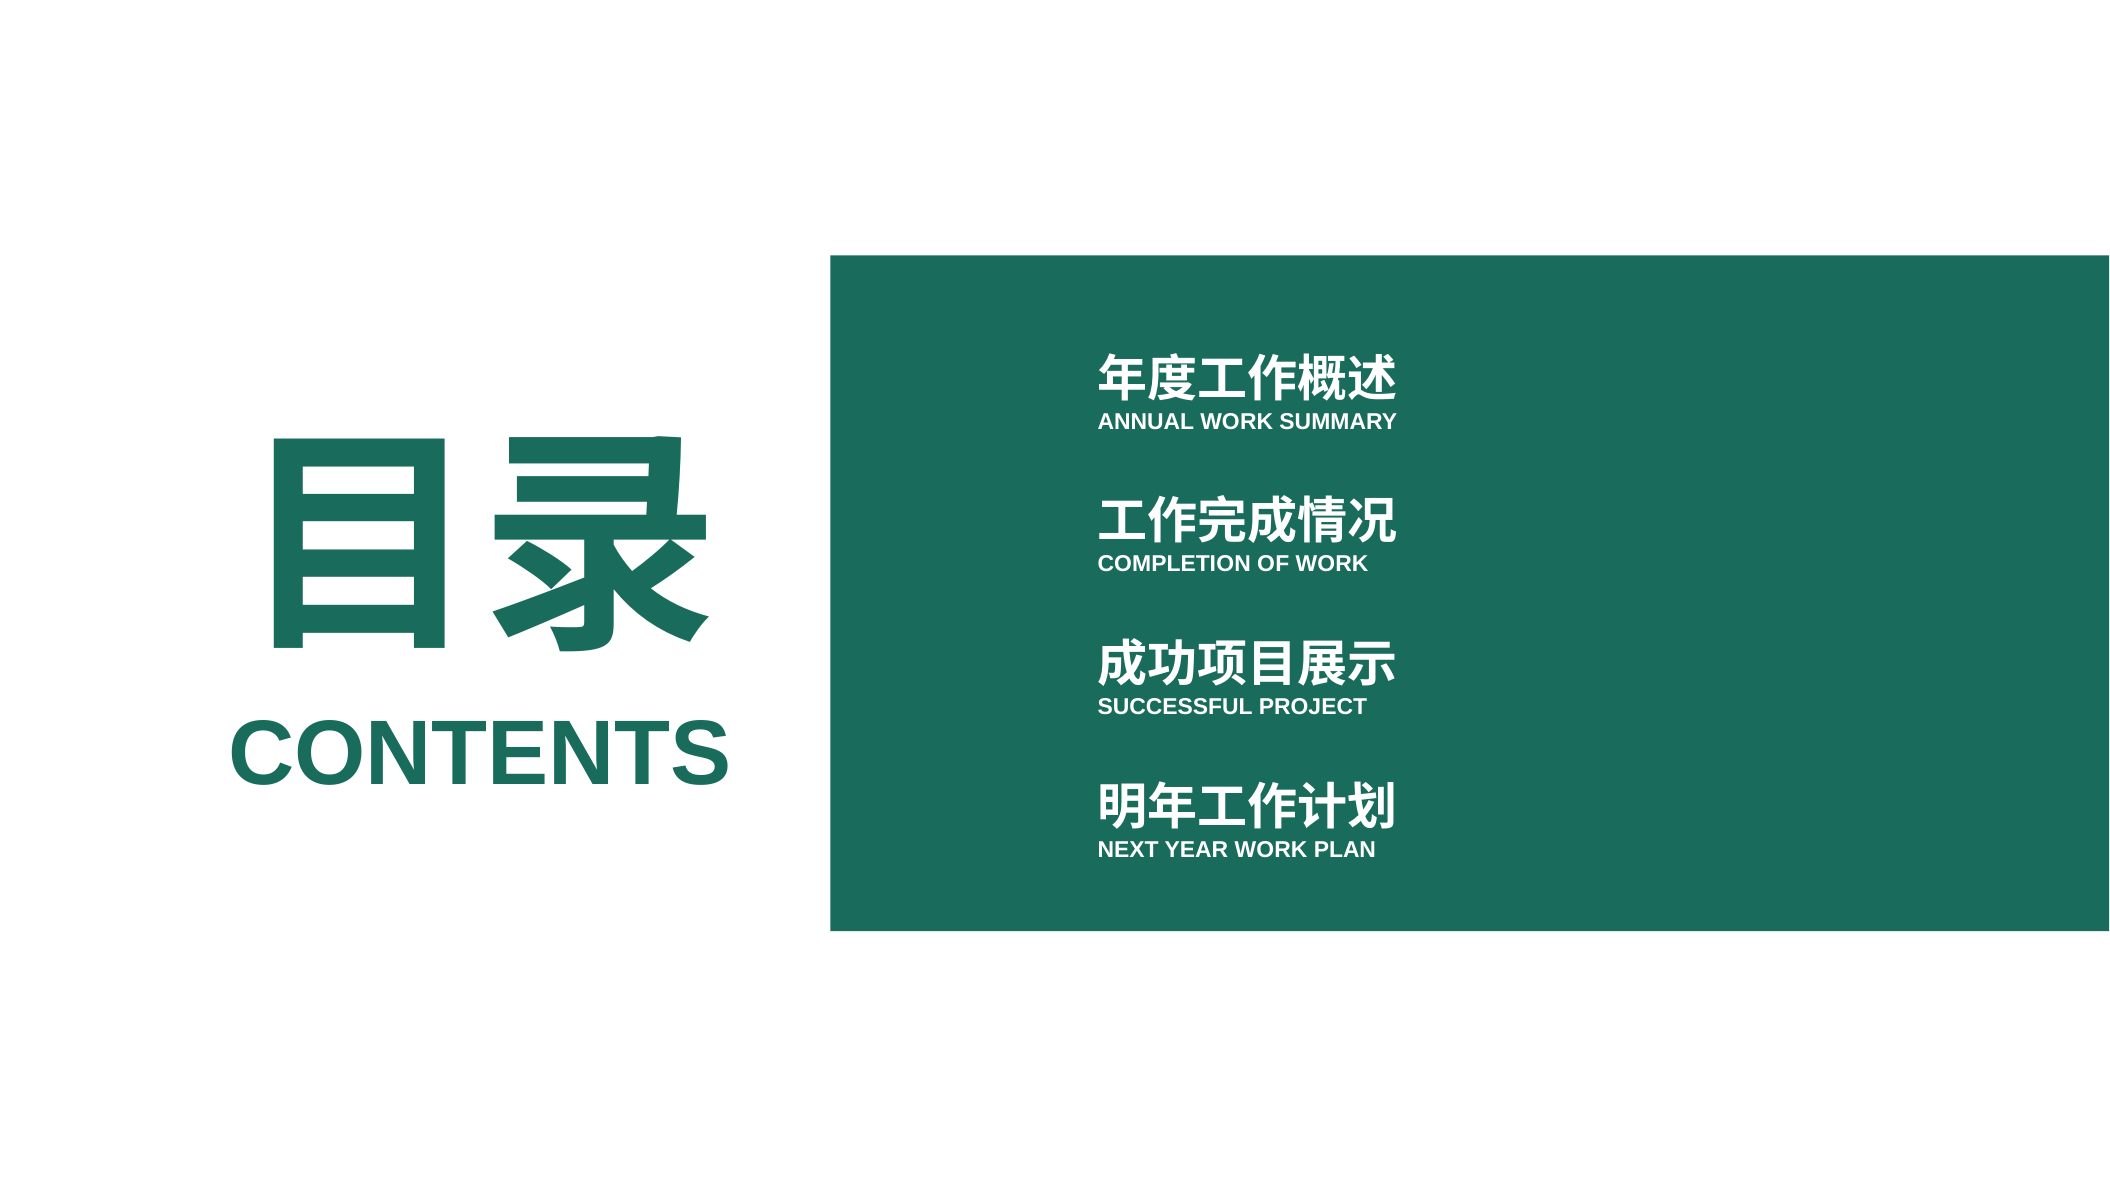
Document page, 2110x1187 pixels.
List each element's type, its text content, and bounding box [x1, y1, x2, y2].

text_box 目录 [227, 389, 733, 678]
text_box [829, 254, 2110, 932]
text_box CONTENTS [209, 692, 751, 803]
